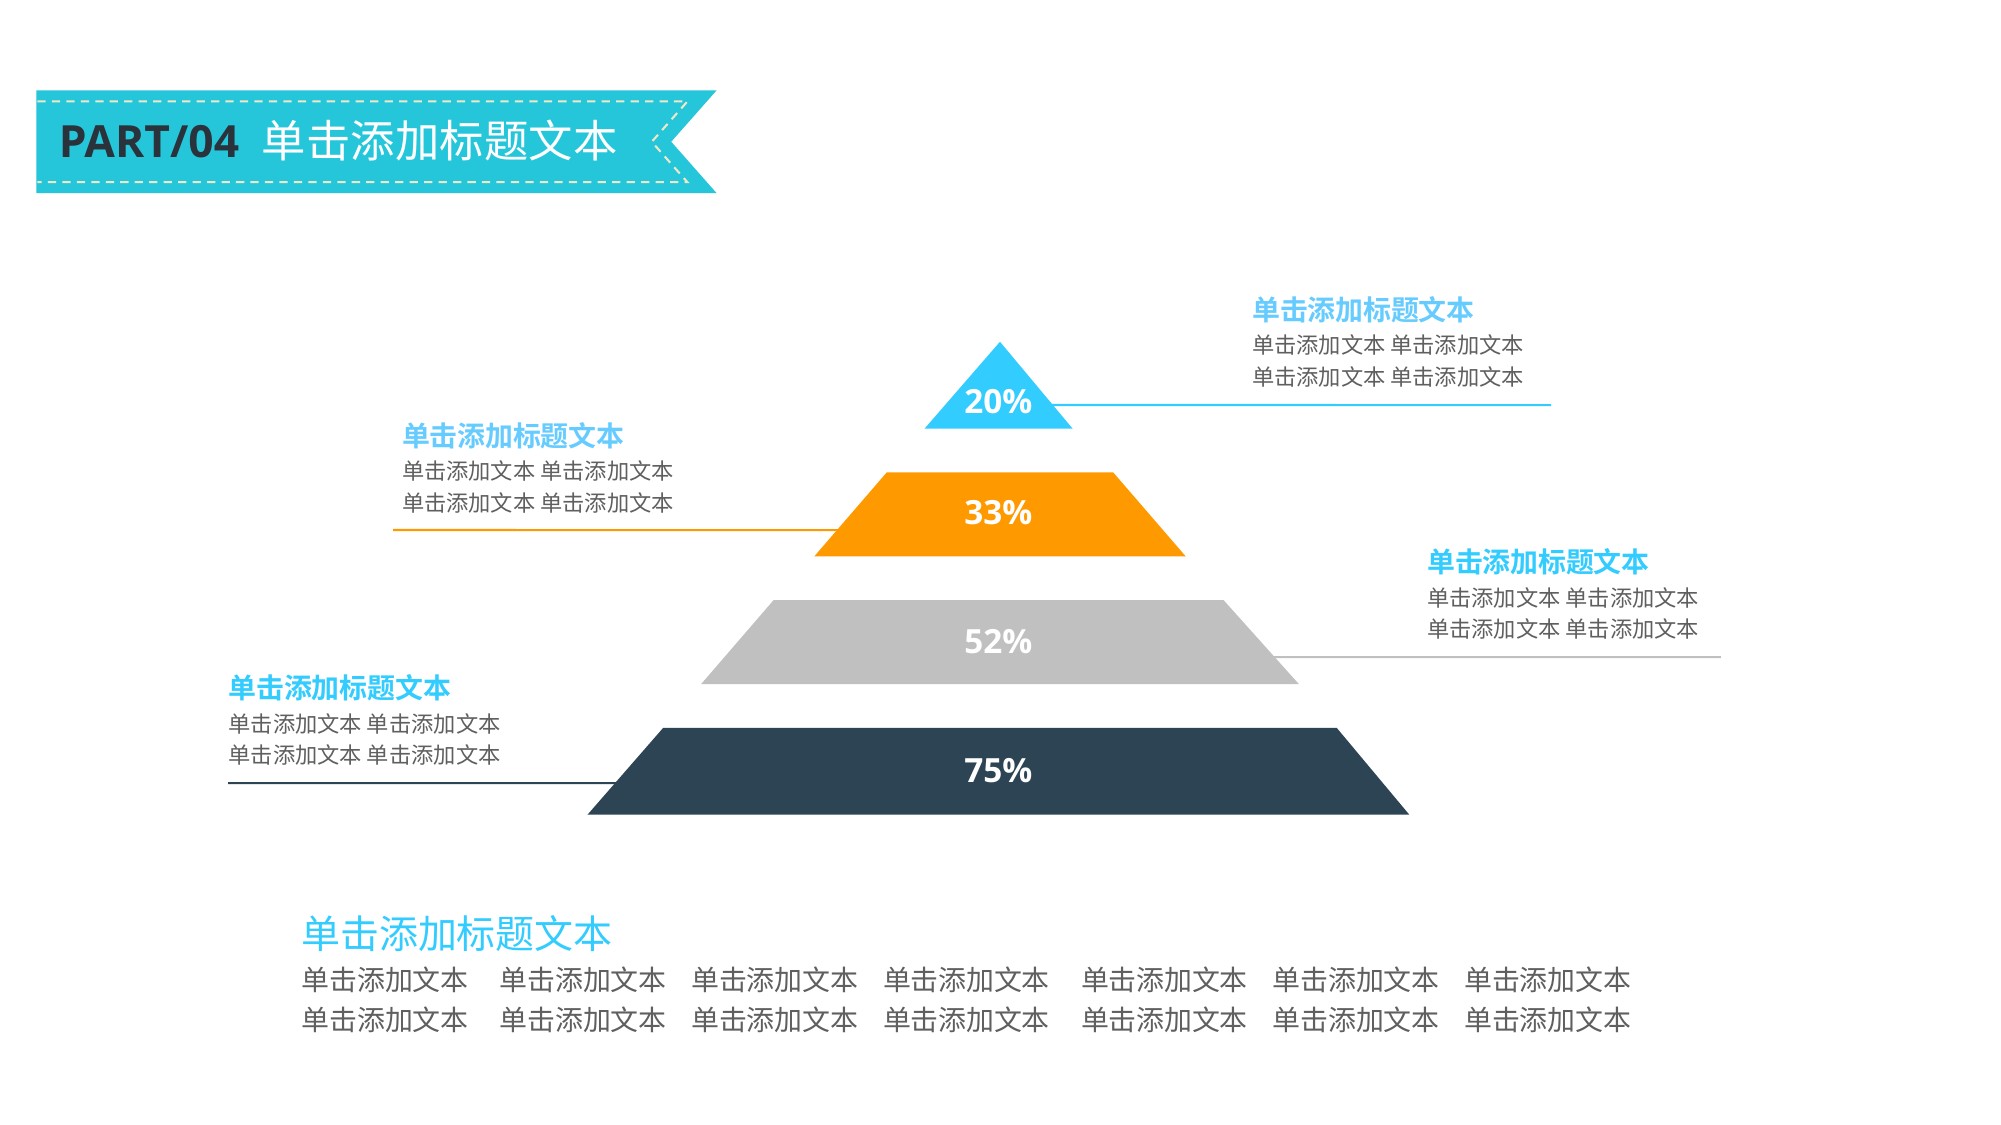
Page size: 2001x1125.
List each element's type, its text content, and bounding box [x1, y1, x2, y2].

text_box 20% [949, 372, 1048, 427]
text_box 单击添加标题文本 单击添加文本 单击添加文本 单击添加文本 单击添加文本 [1412, 531, 1715, 650]
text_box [36, 90, 717, 194]
text_box 75% [949, 741, 1048, 797]
text_box 单击添加标题文本 单击添加文本 单击添加文本 单击添加文本 单击添加文本 [387, 404, 689, 524]
text_box 单击添加标题文本 单击添加文本 单击添加文本 单击添加文本 单击添加文本 单击添加文本 单击添加文本 单击添加文本 单击添加文本 单击添加文本 单击添加文本 单击添加文本 单击添加文本 单击添加文本 单击添加文本 [287, 893, 1713, 1044]
text_box 33% [949, 483, 1048, 539]
text_box 单击添加标题文本 单击添加文本 单击添加文本 单击添加文本 单击添加文本 [1237, 278, 1540, 398]
text_box [924, 400, 1073, 429]
text_box [814, 472, 1186, 557]
text_box [701, 600, 1299, 685]
text_box 52% [949, 612, 1048, 668]
text_box [587, 727, 1410, 815]
text_box [973, 341, 1026, 372]
text_box 单击添加标题文本 单击添加文本 单击添加文本 单击添加文本 单击添加文本 [213, 657, 516, 776]
